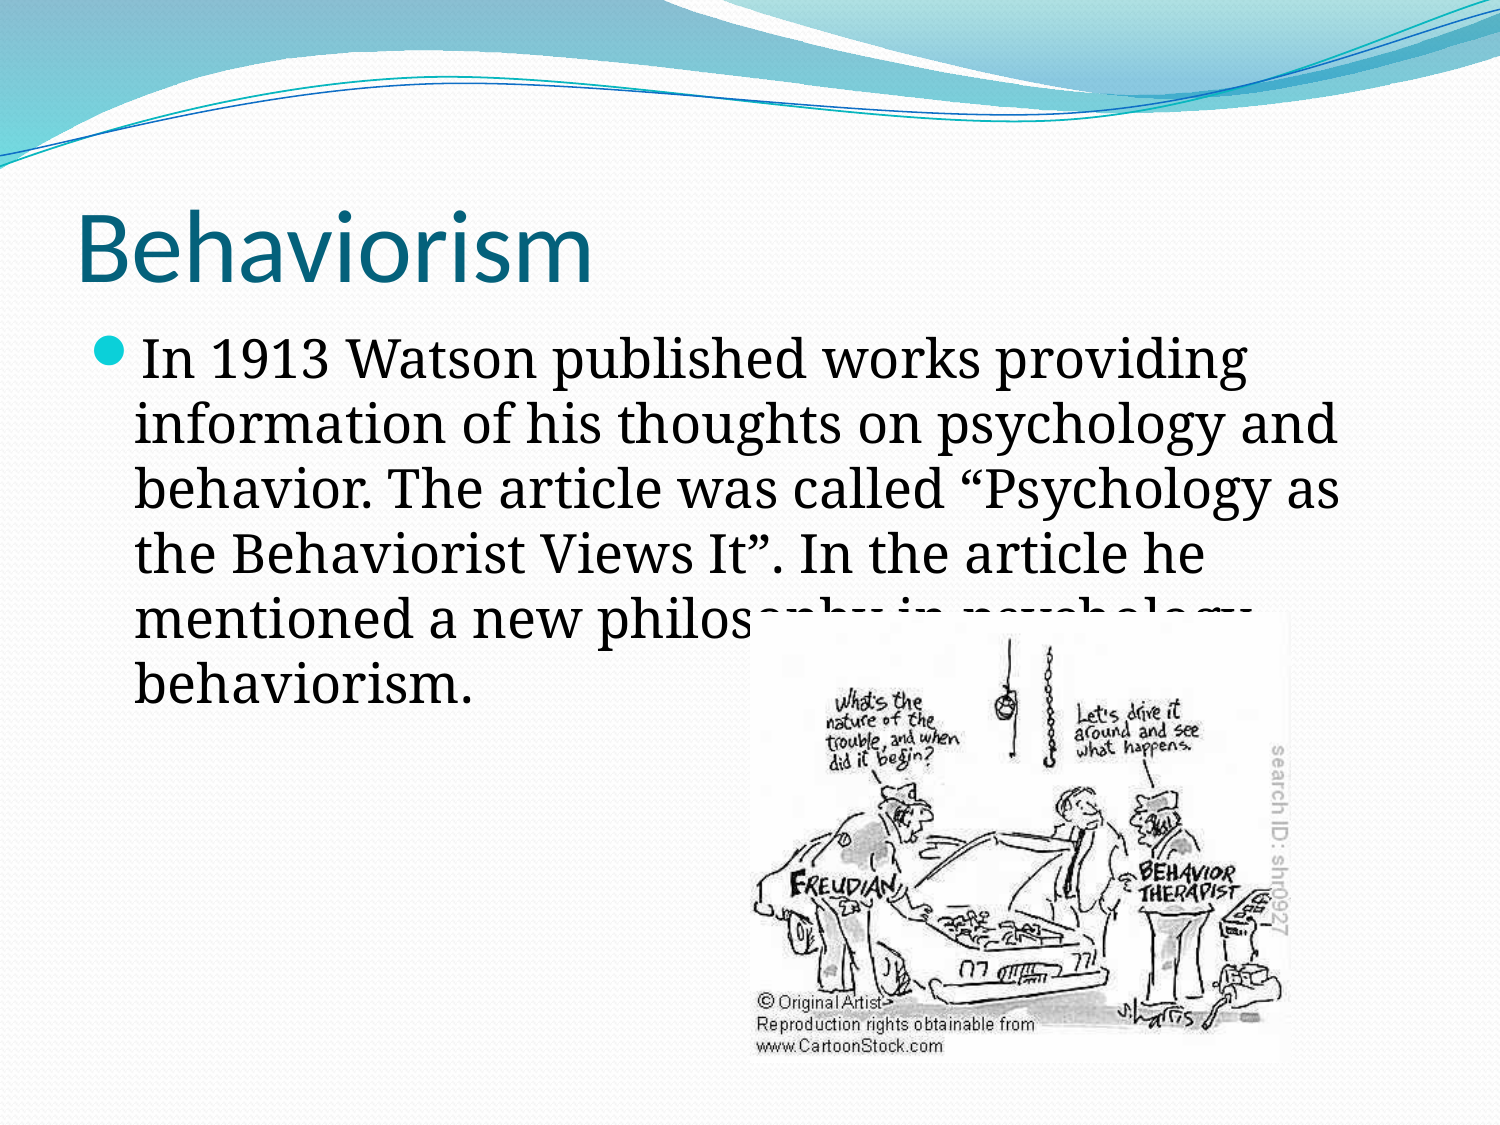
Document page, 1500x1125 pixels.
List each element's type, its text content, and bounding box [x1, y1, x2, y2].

picture [749, 612, 1291, 1063]
title Behaviorism [75, 115, 1425, 303]
list In 1913 Watson published works providing information of his thoughts on psychology and behavior. The article was called “Psychology as the Behaviorist Views It”. In the article he mentioned a new philosophy in psychology, behaviorism. [75, 317, 1425, 1038]
